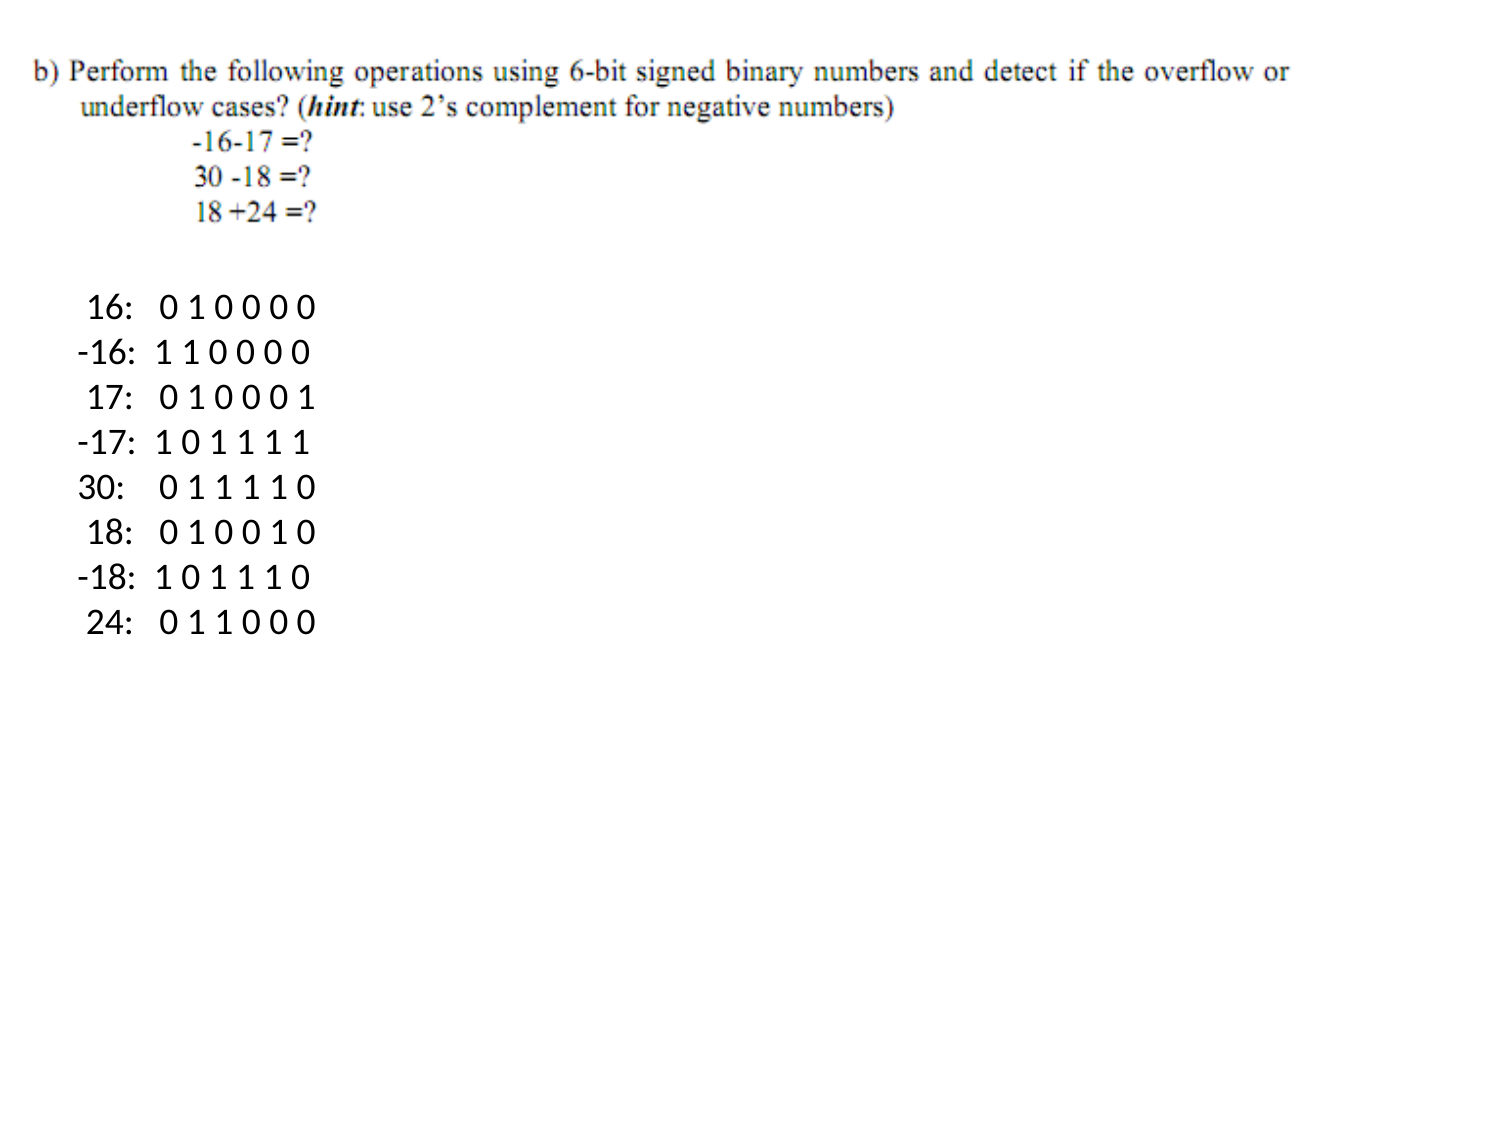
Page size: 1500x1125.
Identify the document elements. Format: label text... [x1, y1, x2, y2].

text_box 16: 0 1 0 0 0 0 -16: 1 1 0 0 0 0 17: 0 1 0 0 0 1 -17: 1 0 1 1 1 1 30: 0 1 1 1 1 0 18: 0 1 0 0 1 0 -18: 1 0 1 1 1 0 24: 0 1 1 0 0 0 [62, 274, 788, 650]
picture [24, 37, 1299, 238]
